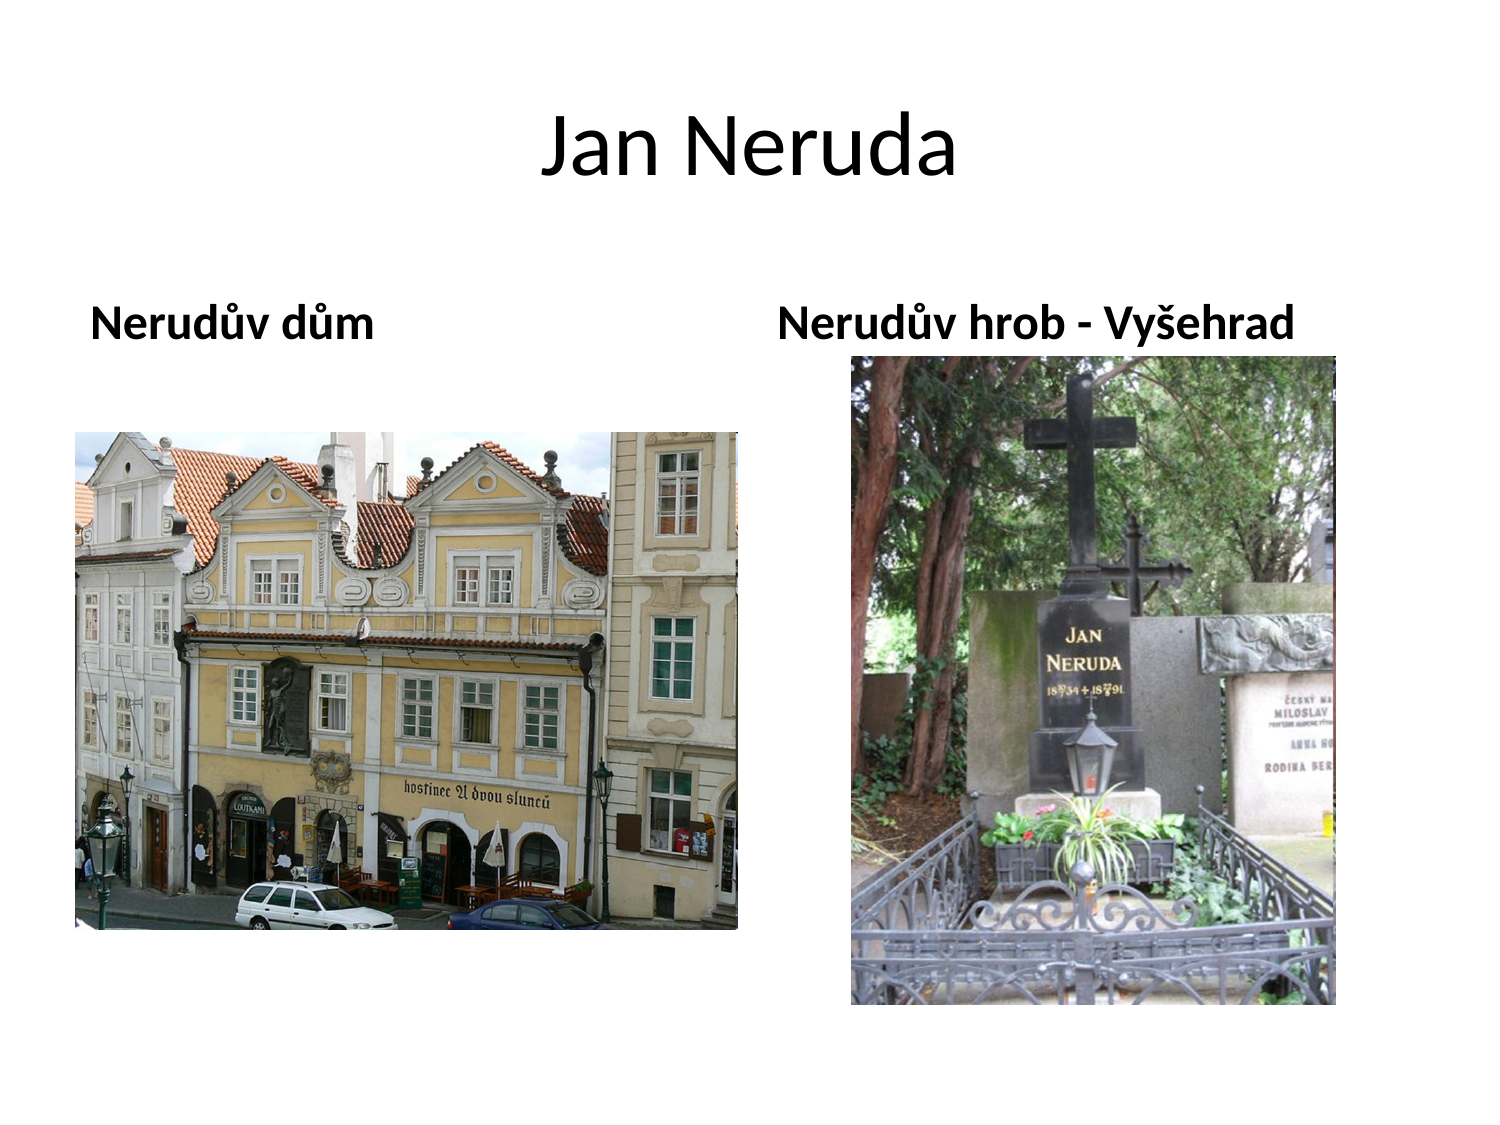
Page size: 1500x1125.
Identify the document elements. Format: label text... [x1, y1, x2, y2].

list Nerudův dům [75, 251, 738, 357]
title Jan Neruda [75, 45, 1425, 233]
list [74, 432, 738, 930]
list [851, 356, 1336, 1006]
list Nerudův hrob - Vyšehrad [761, 251, 1425, 357]
